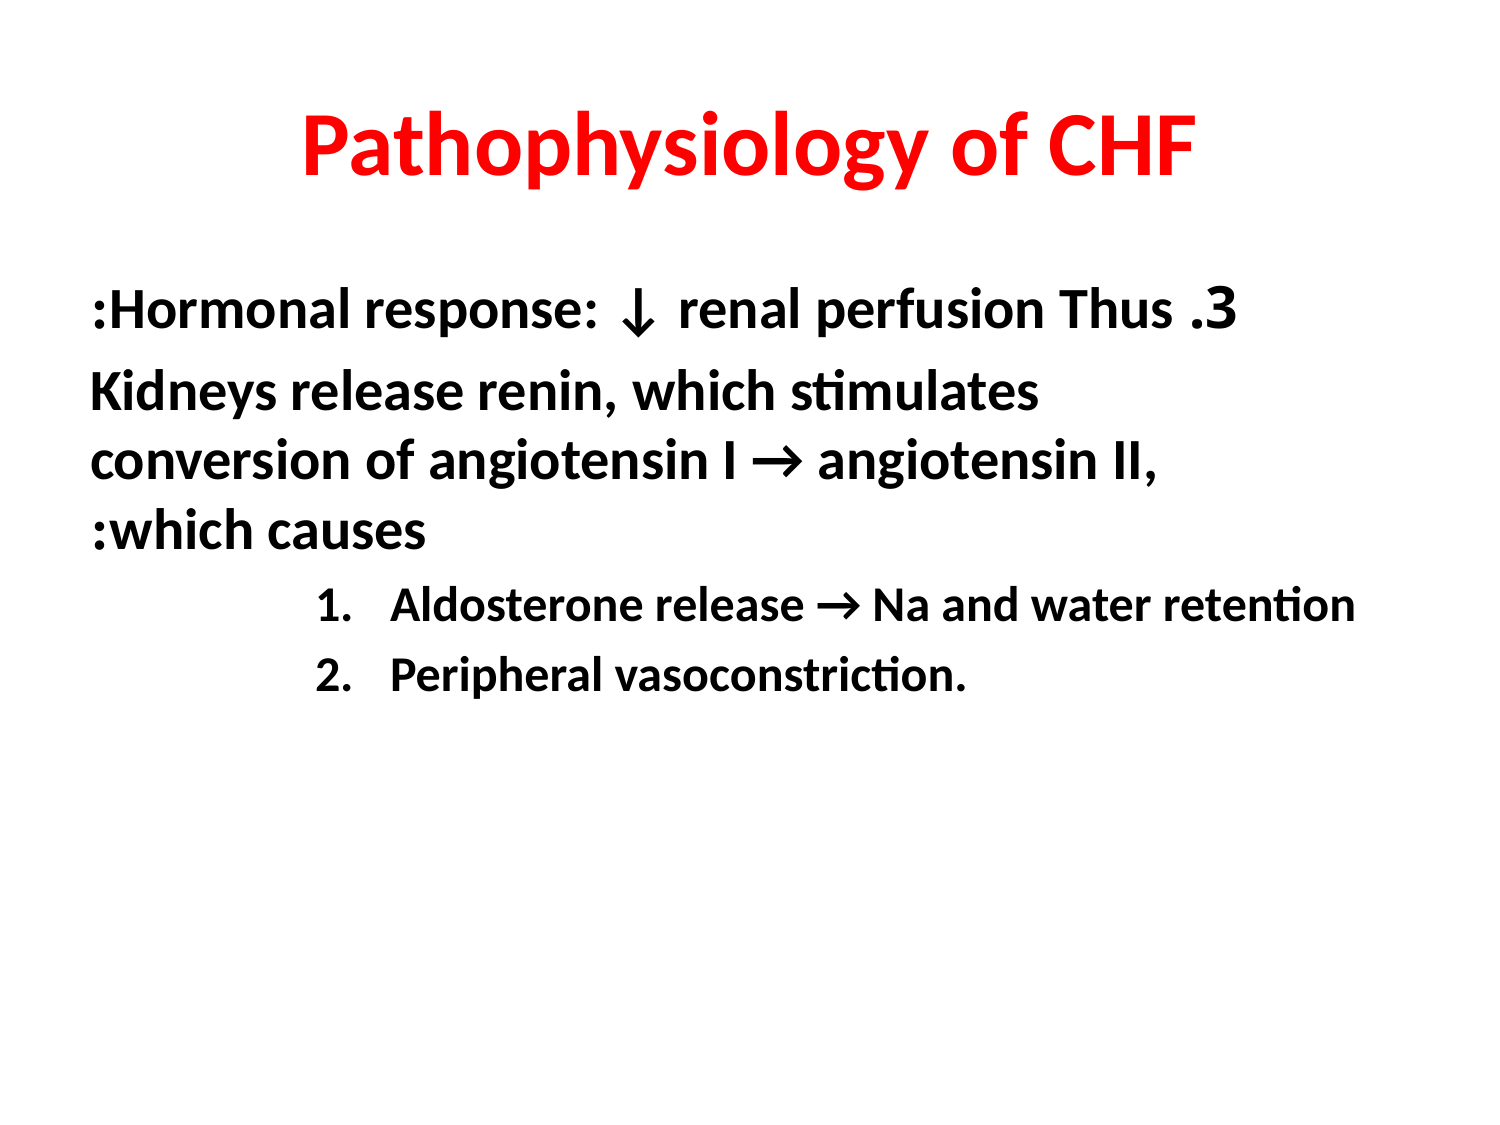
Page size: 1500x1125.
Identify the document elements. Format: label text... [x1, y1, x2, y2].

list 3. Hormonal response: ↓ renal perfusion Thus: Kidneys release renin, which stimulates conversion of angiotensin I → angiotensin II, which causes: Aldosterone release → Na and water retention Peripheral vasoconstriction. [75, 262, 1425, 1005]
title Pathophysiology of CHF [75, 45, 1425, 233]
